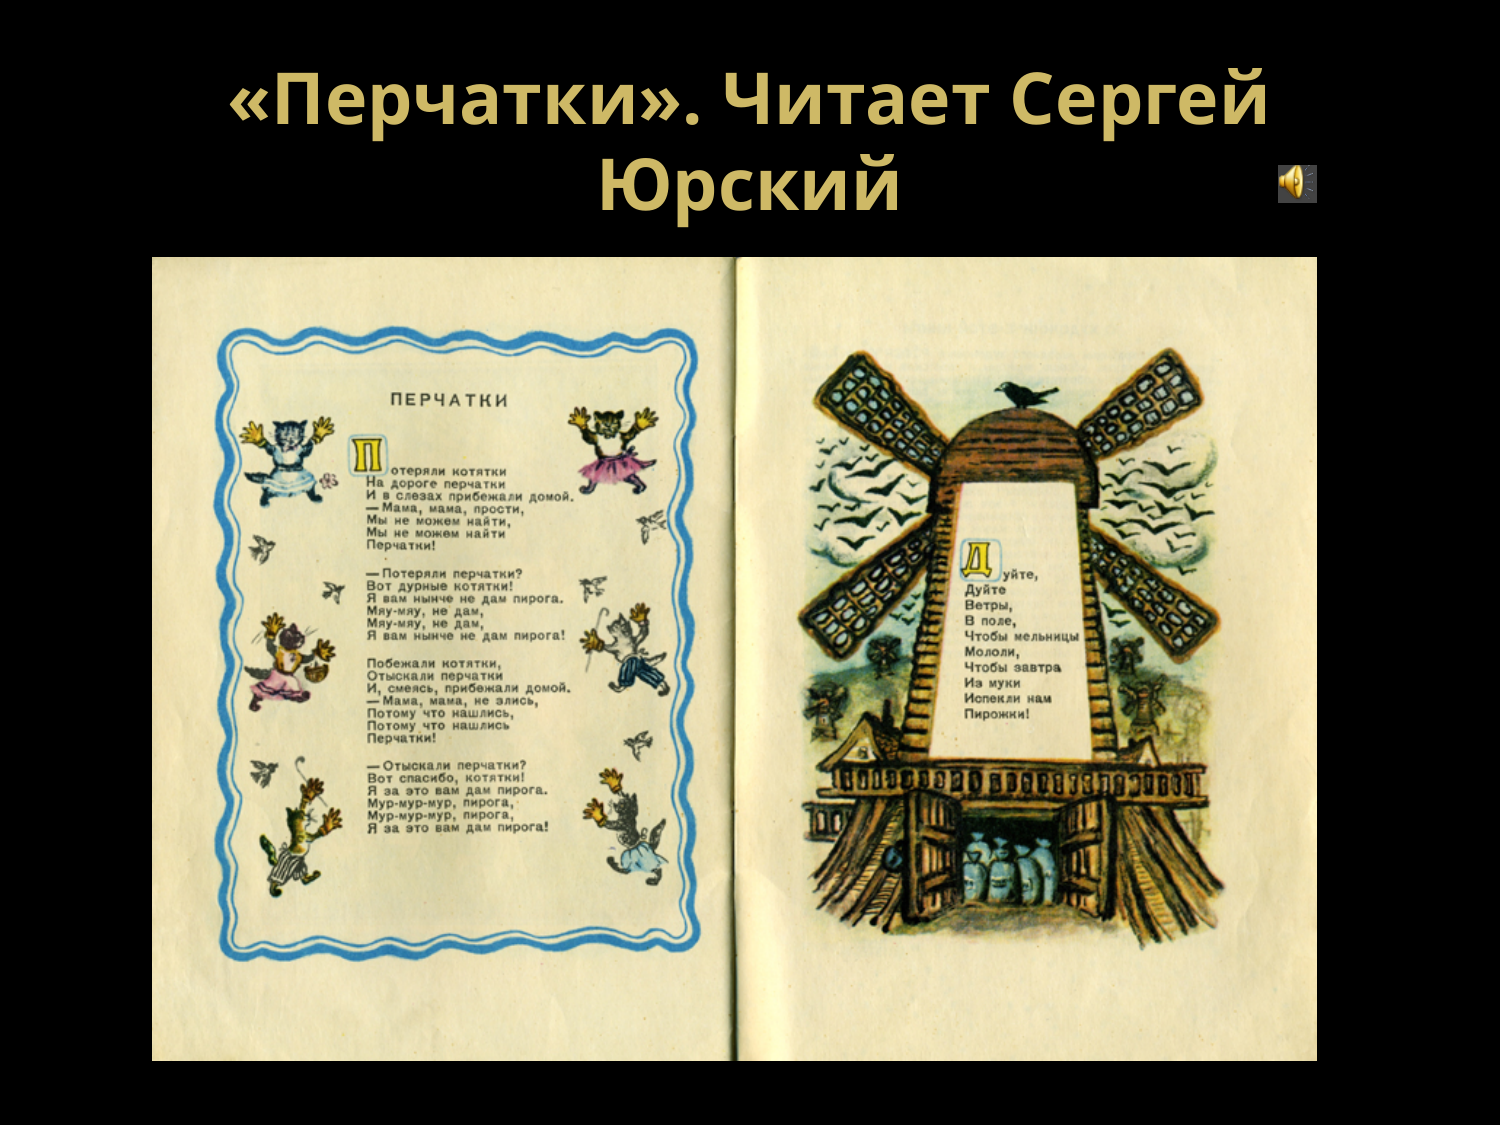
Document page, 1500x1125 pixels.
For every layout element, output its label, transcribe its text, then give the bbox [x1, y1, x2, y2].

title «Перчатки». Читает Сергей Юрский [75, 45, 1425, 233]
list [152, 257, 1317, 1062]
picture [1277, 163, 1318, 205]
